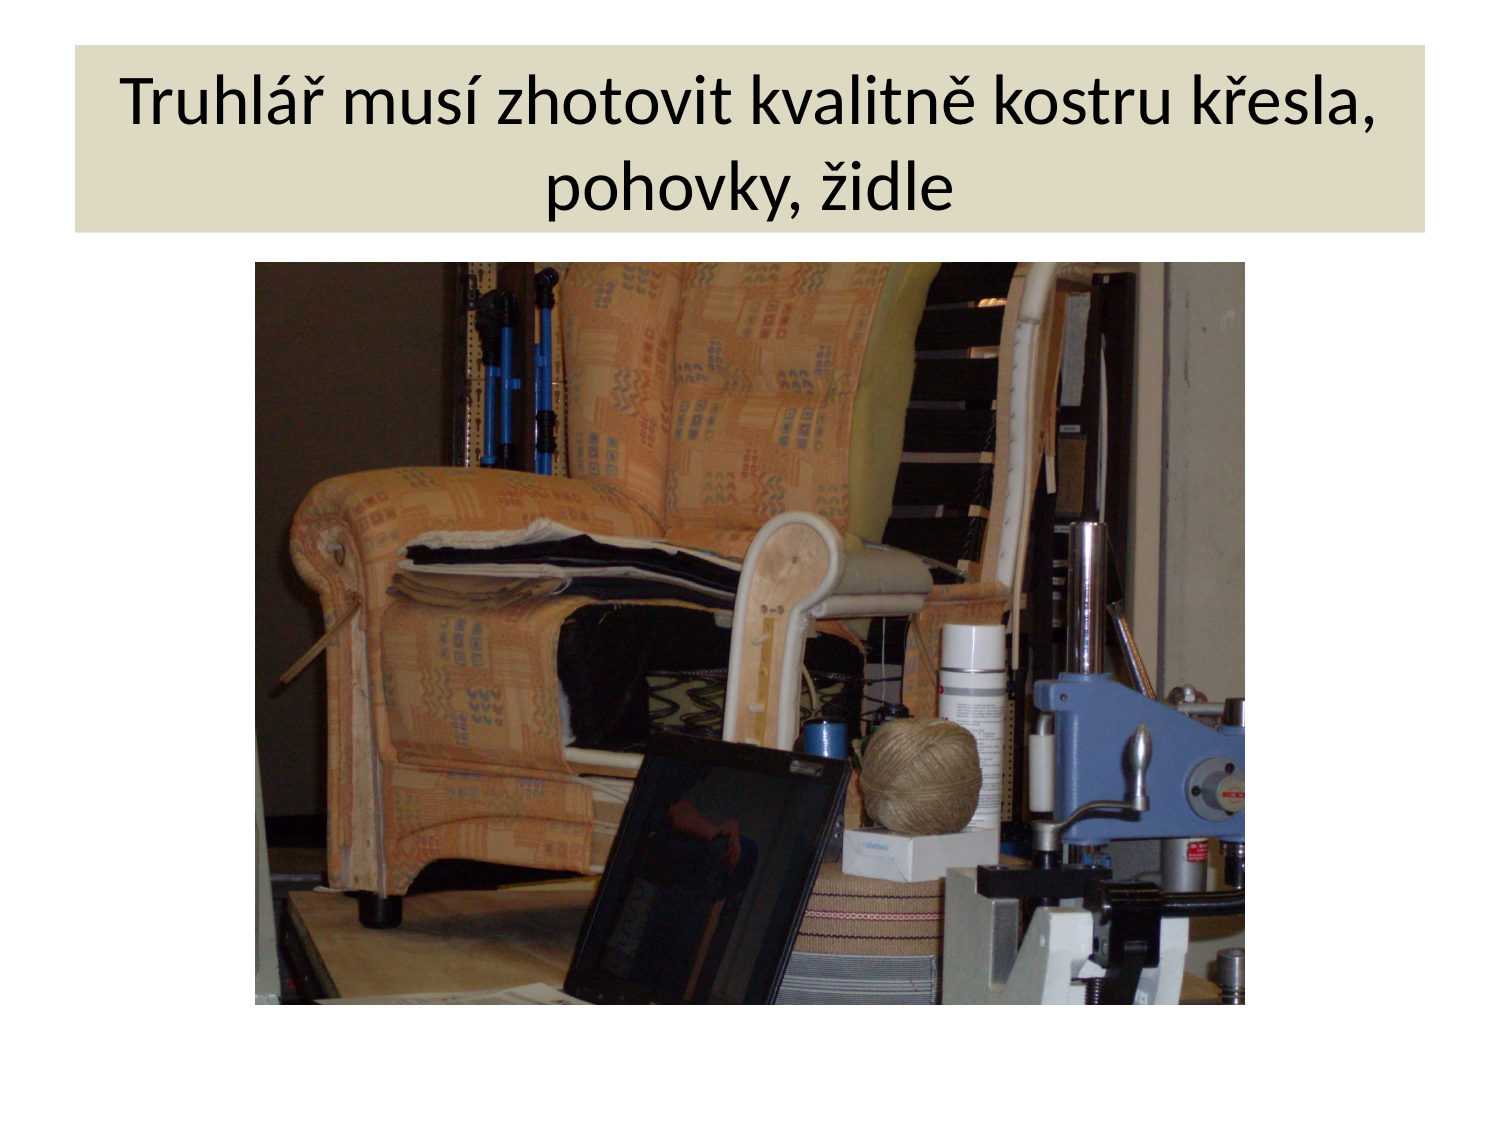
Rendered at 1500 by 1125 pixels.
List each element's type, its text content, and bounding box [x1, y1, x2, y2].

title Truhlář musí zhotovit kvalitně kostru křesla, pohovky, židle [75, 45, 1425, 233]
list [254, 262, 1246, 1006]
